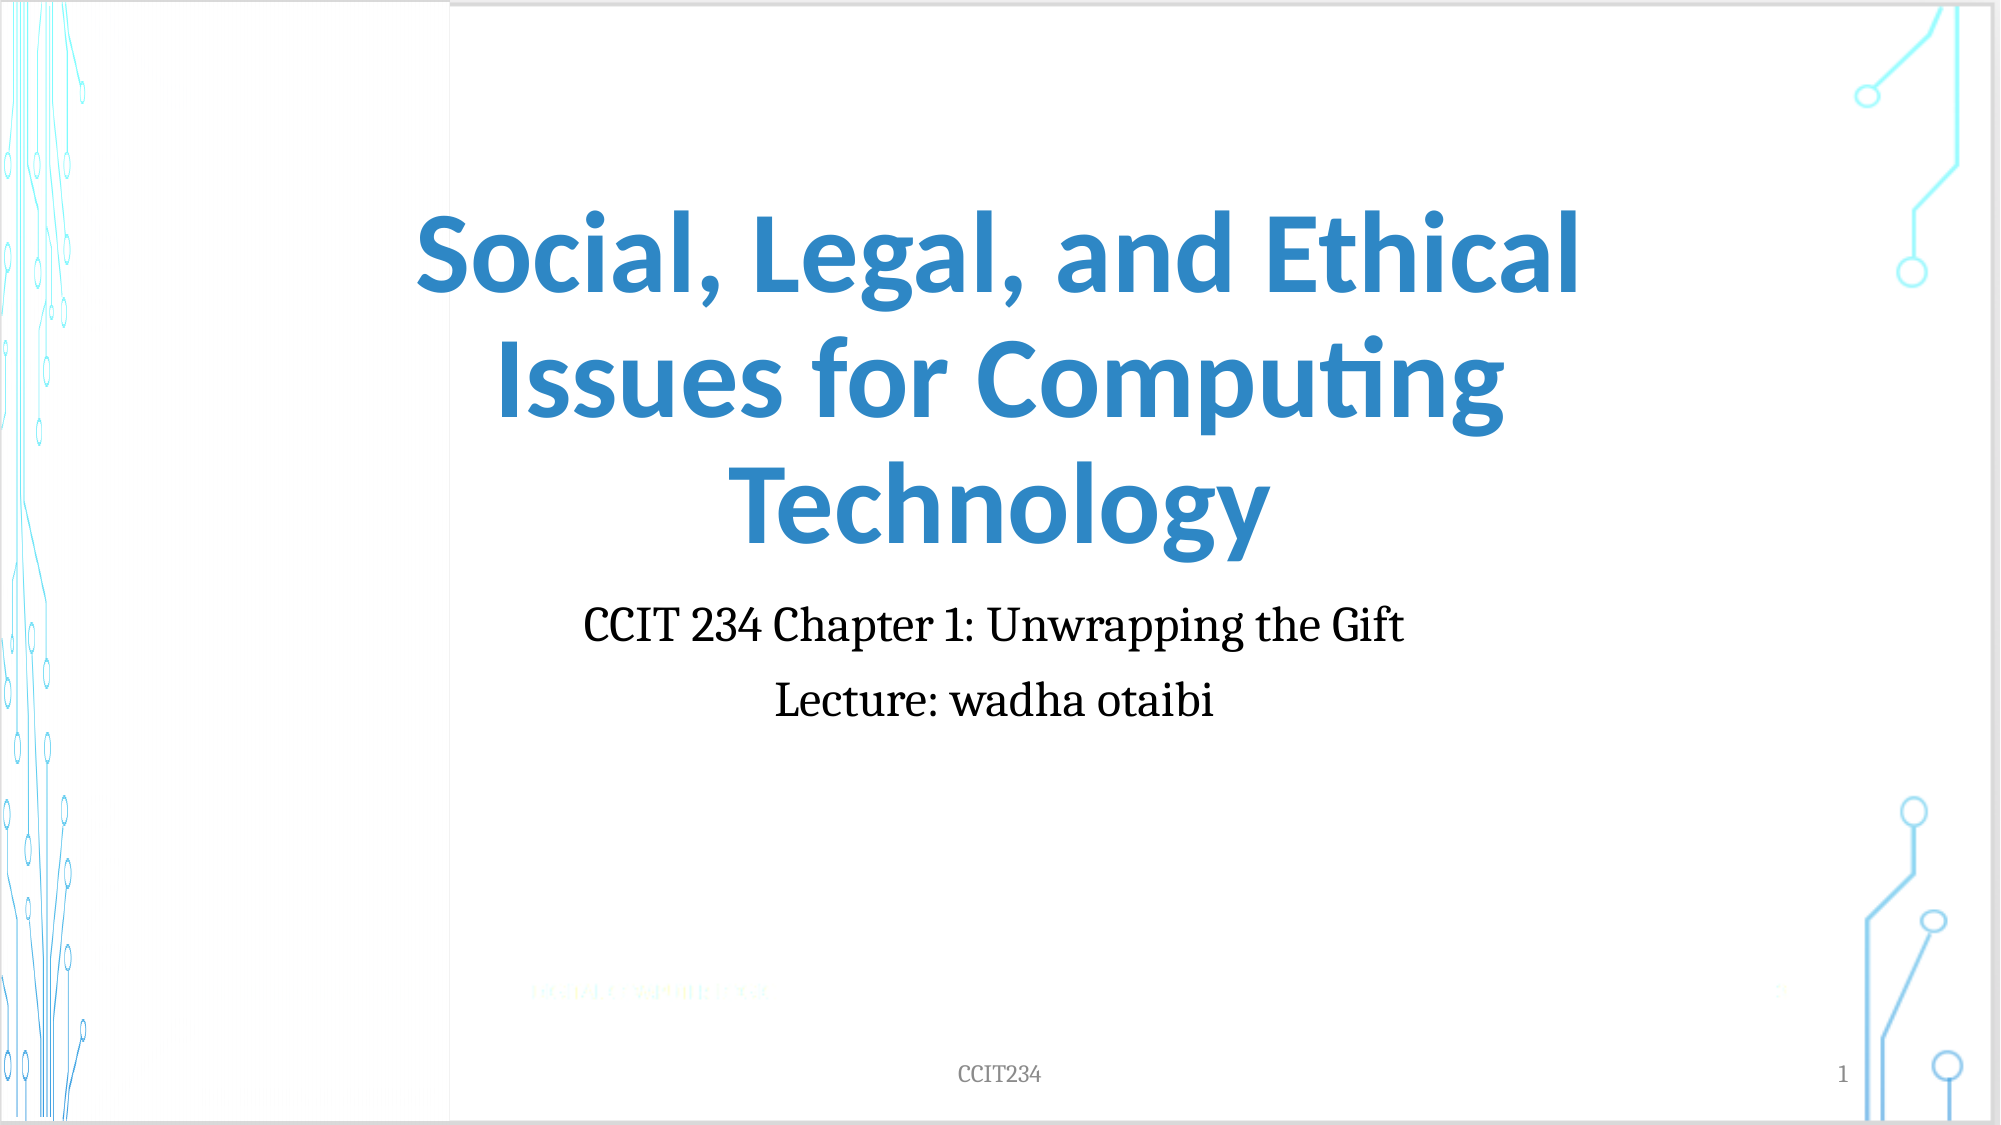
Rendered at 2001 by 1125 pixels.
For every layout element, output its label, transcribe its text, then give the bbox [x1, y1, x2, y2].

picture [0, 0, 2001, 1125]
footer CCIT234 [662, 1042, 1338, 1103]
slide_number 1 [1412, 1042, 1863, 1103]
subtitle CCIT 234 Chapter 1: Unwrapping the Gift Lecture: wadha otaibi [450, 590, 1750, 863]
title Social, Legal, and Ethical Issues for Computing Technology [450, 184, 1750, 576]
